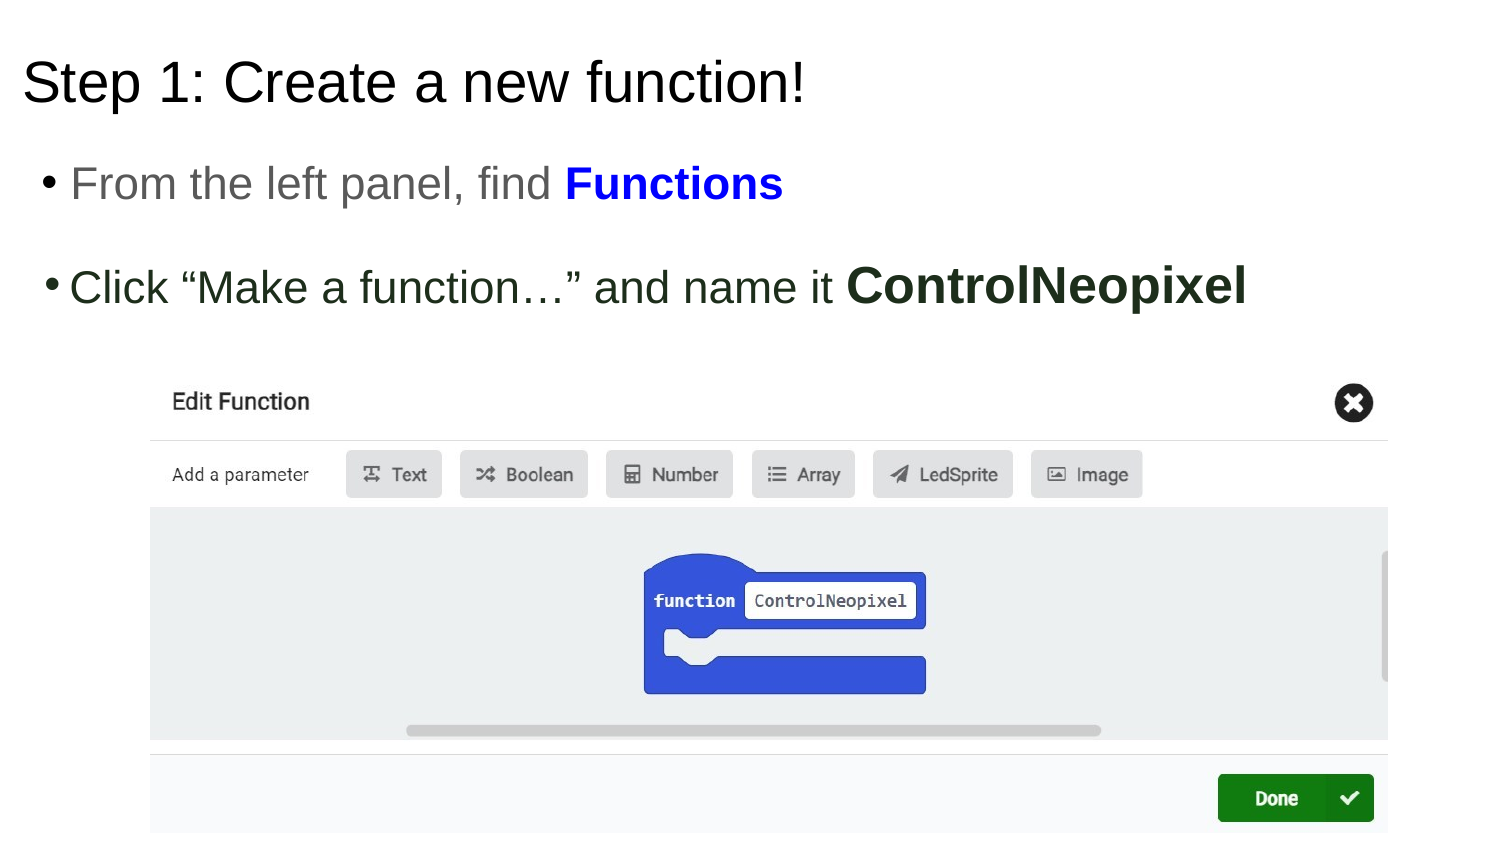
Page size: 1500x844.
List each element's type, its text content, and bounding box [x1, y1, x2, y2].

title Step 1: Create a new function! [10, 2, 1500, 166]
picture [150, 370, 1388, 833]
list From the left panel, find Functions Click “Make a function…” and name it ControlNeopixel [30, 154, 1281, 363]
